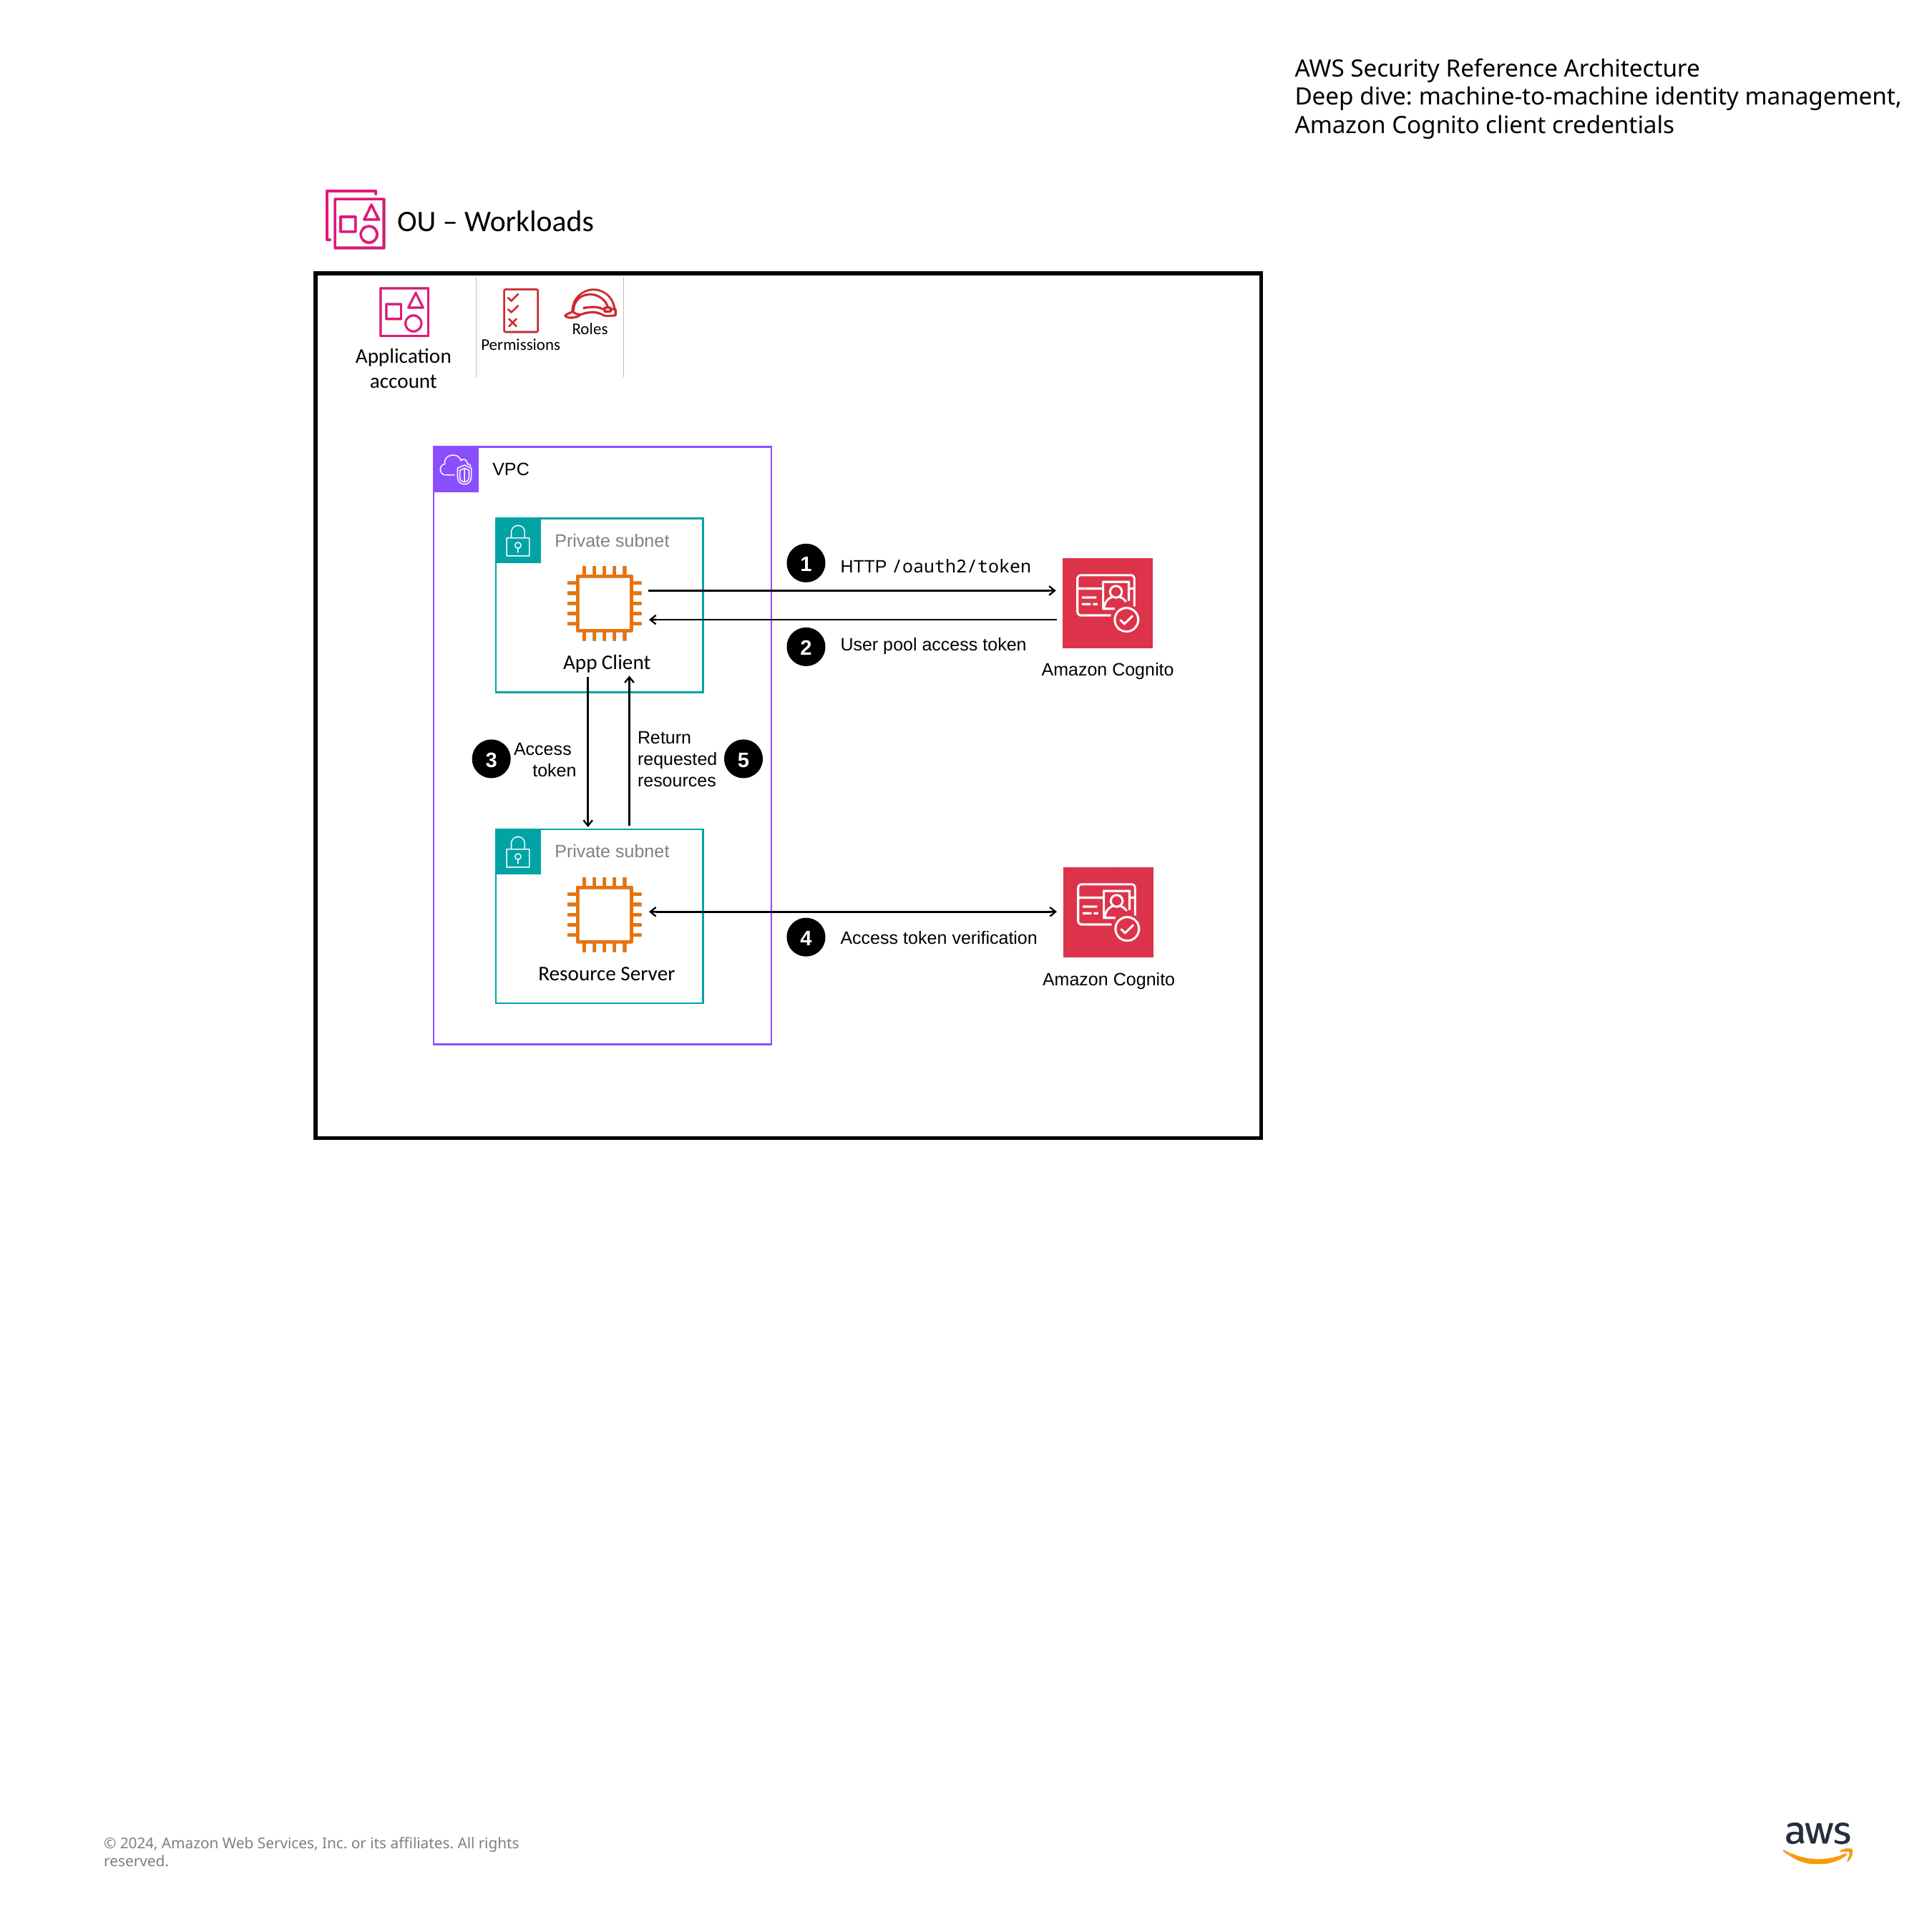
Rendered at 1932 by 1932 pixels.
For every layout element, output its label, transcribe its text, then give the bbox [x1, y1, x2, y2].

text_box [315, 273, 1262, 1139]
text_box AWS Security Reference Architecture Deep dive: machine-to-machine identity management, Amazon Cognito client credentials [1284, 47, 1921, 144]
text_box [495, 829, 703, 1003]
picture [1783, 1823, 1853, 1864]
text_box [495, 518, 703, 693]
text_box HTTP /oauth2/token [829, 549, 1064, 582]
picture [323, 187, 388, 252]
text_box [323, 285, 484, 399]
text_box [552, 276, 623, 343]
text_box User pool access token [829, 628, 1064, 660]
text_box Access token [494, 731, 587, 786]
text_box 1 [786, 542, 826, 583]
picture [564, 874, 645, 955]
text_box Return requested resources [630, 721, 746, 796]
picture [433, 447, 479, 492]
text_box 4 [786, 917, 826, 957]
picture [1063, 867, 1153, 957]
text_box 5 [723, 738, 764, 779]
text_box Access token verification [829, 921, 1063, 953]
picture [564, 562, 645, 644]
text_box Amazon Cognito [1026, 962, 1192, 995]
text_box 3 [471, 738, 494, 779]
picture [1063, 558, 1153, 648]
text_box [624, 276, 628, 343]
text_box 2 [786, 626, 826, 667]
text_box Amazon Cognito [1025, 653, 1191, 686]
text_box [484, 287, 587, 360]
text_box OU – Workloads [388, 196, 664, 243]
